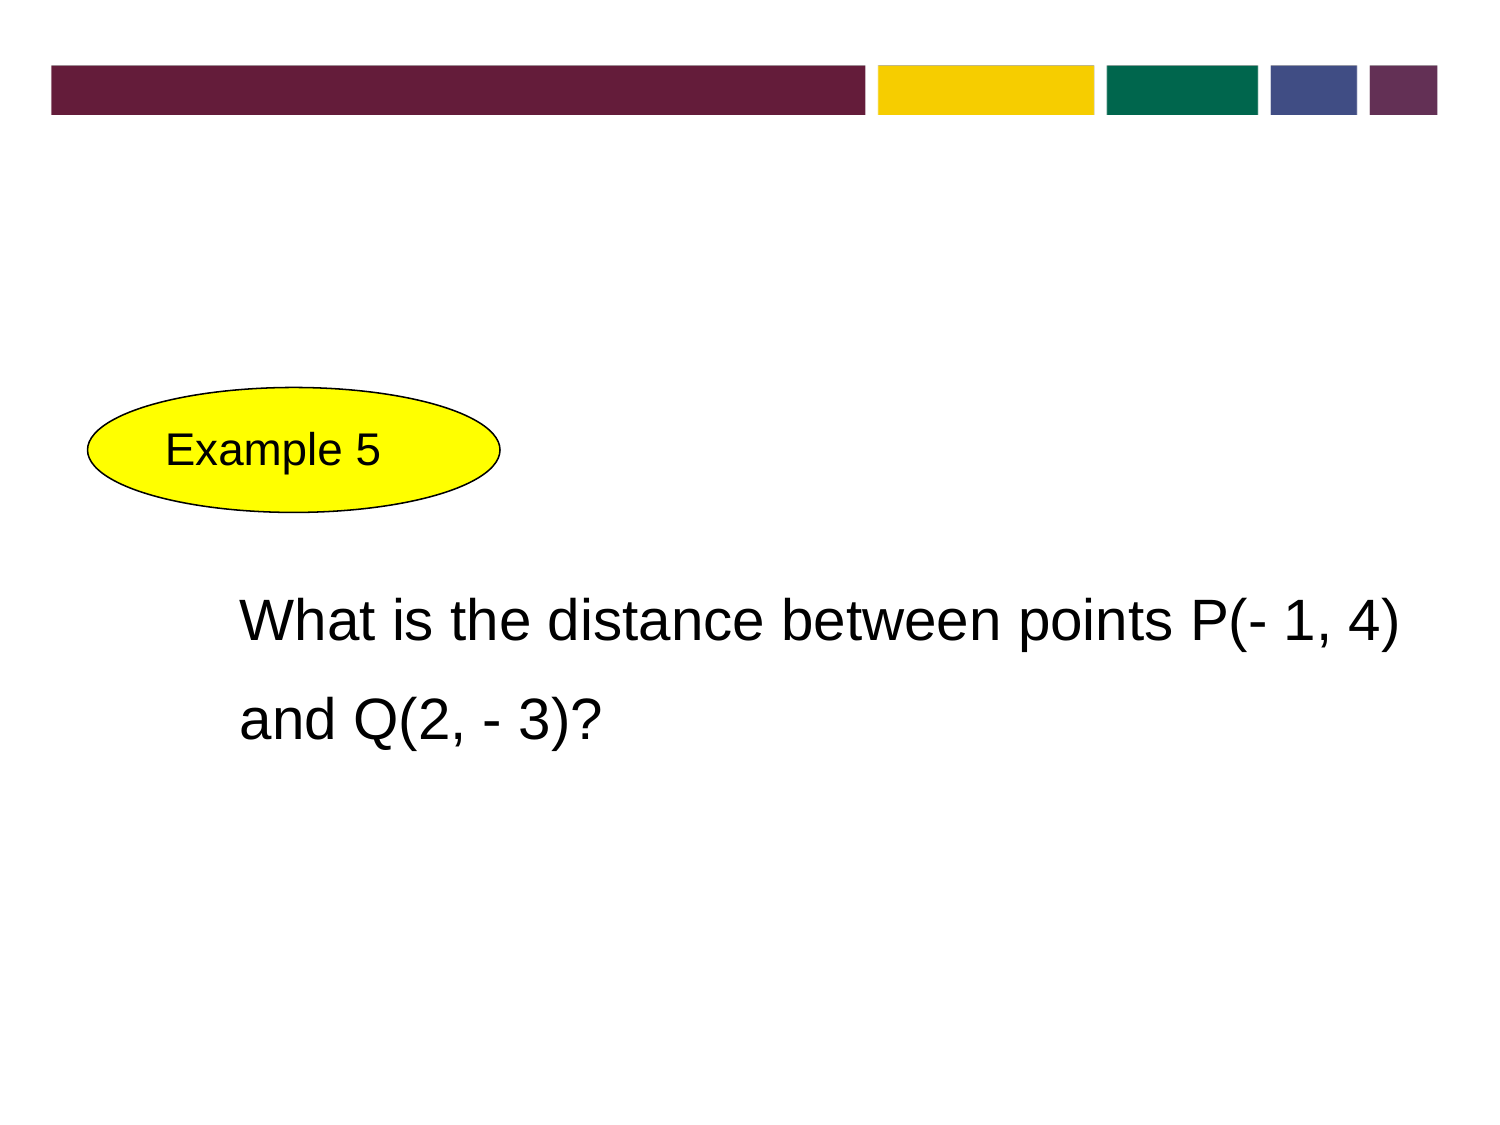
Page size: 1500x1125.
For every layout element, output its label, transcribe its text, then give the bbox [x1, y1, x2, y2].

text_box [87, 387, 501, 513]
text_box What is the distance between points P(- 1, 4) and Q(2, - 3)? [75, 574, 1475, 759]
picture [37, 49, 1438, 116]
